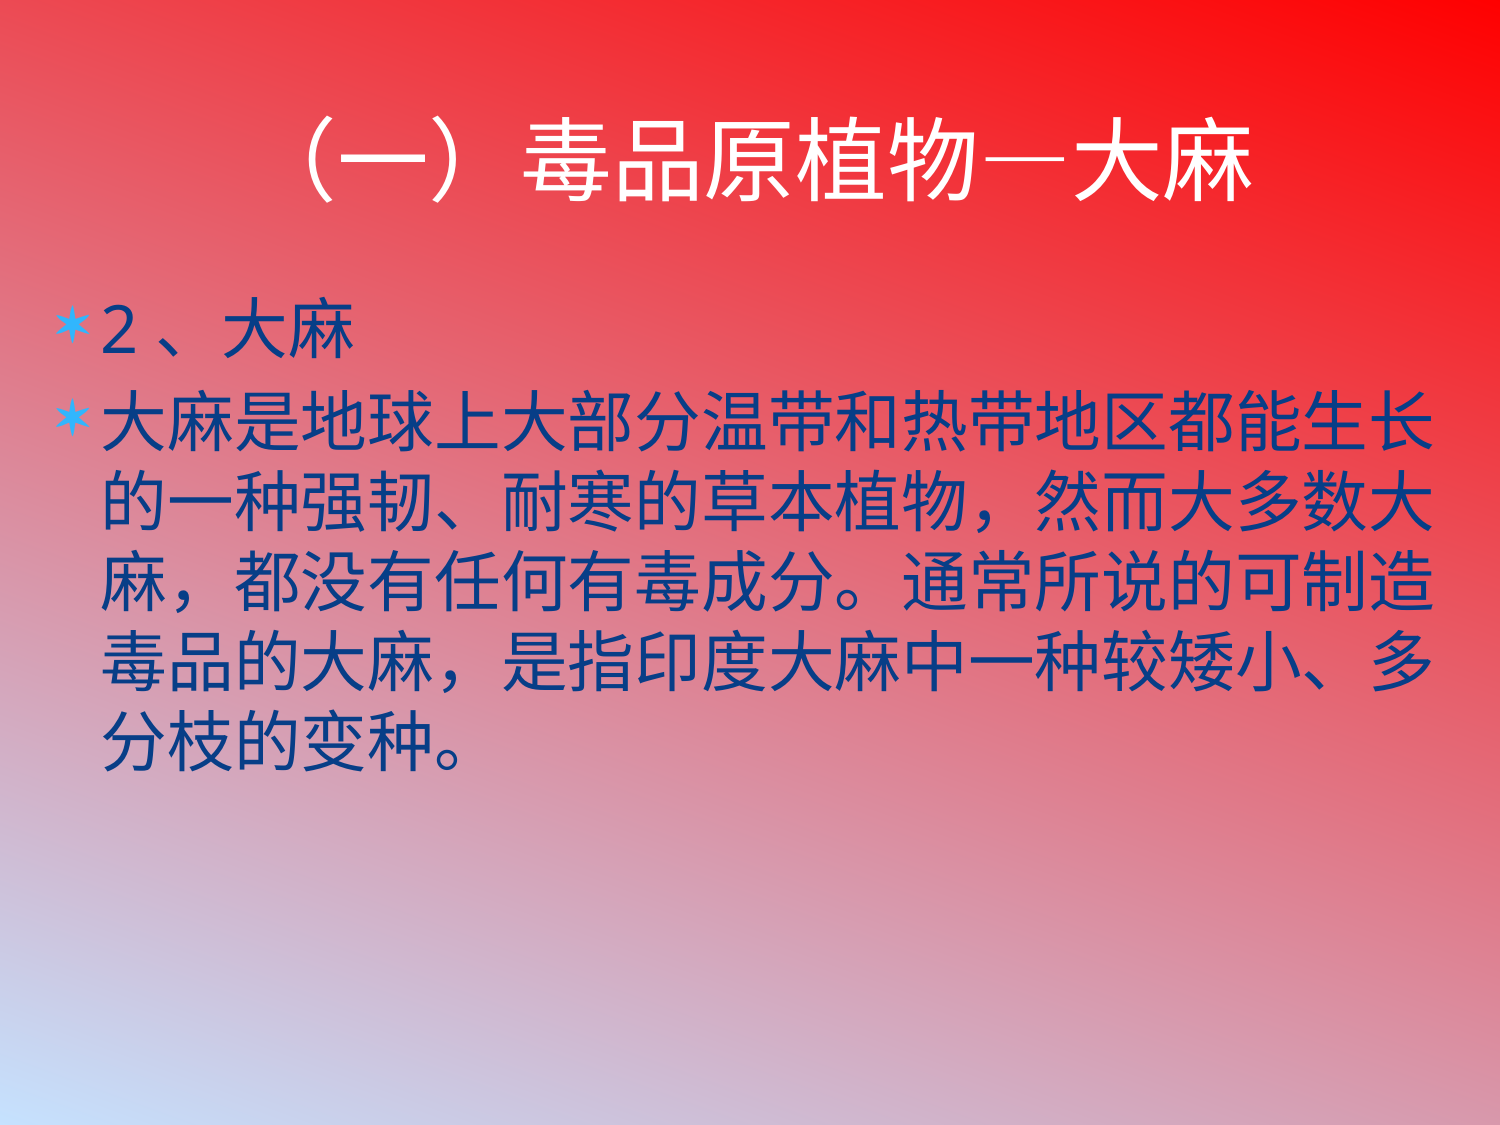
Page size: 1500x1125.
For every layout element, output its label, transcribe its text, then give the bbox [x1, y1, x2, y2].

list 2、大麻 大麻是地球上大部分温带和热带地区都能生长的一种强韧、耐寒的草本植物，然而大多数大麻，都没有任何有毒成分。通常所说的可制造毒品的大麻，是指印度大麻中一种较矮小、多分枝的变种。 [40, 278, 1471, 846]
title （一）毒品原植物—大麻 [74, 55, 1426, 262]
